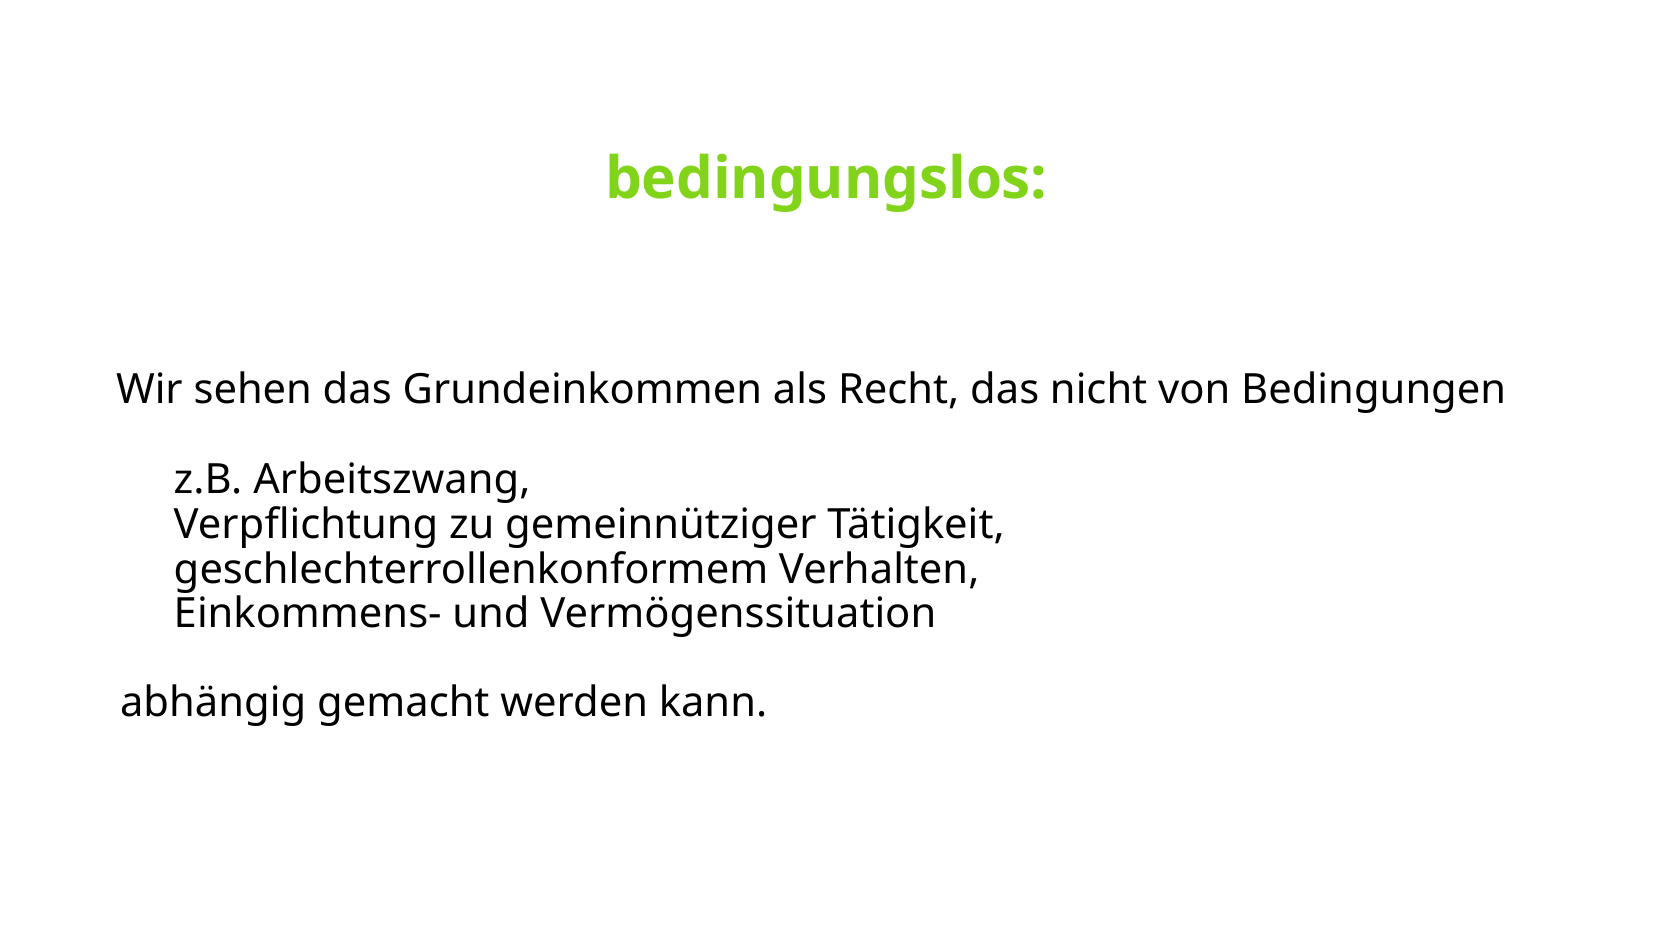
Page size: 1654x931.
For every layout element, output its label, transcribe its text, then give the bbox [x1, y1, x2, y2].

title bedingungslos: [82, 44, 1571, 221]
subtitle Wir sehen das Grundeinkommen als Recht, das nicht von Bedingungen z.B. Arbeitszwang, Verpflichtung zu gemeinnütziger Tätigkeit, geschlechterrollenkonformem Verhalten, Einkommens- und Vermögenssituation abhängig gemacht werden kann. [77, 221, 1624, 931]
